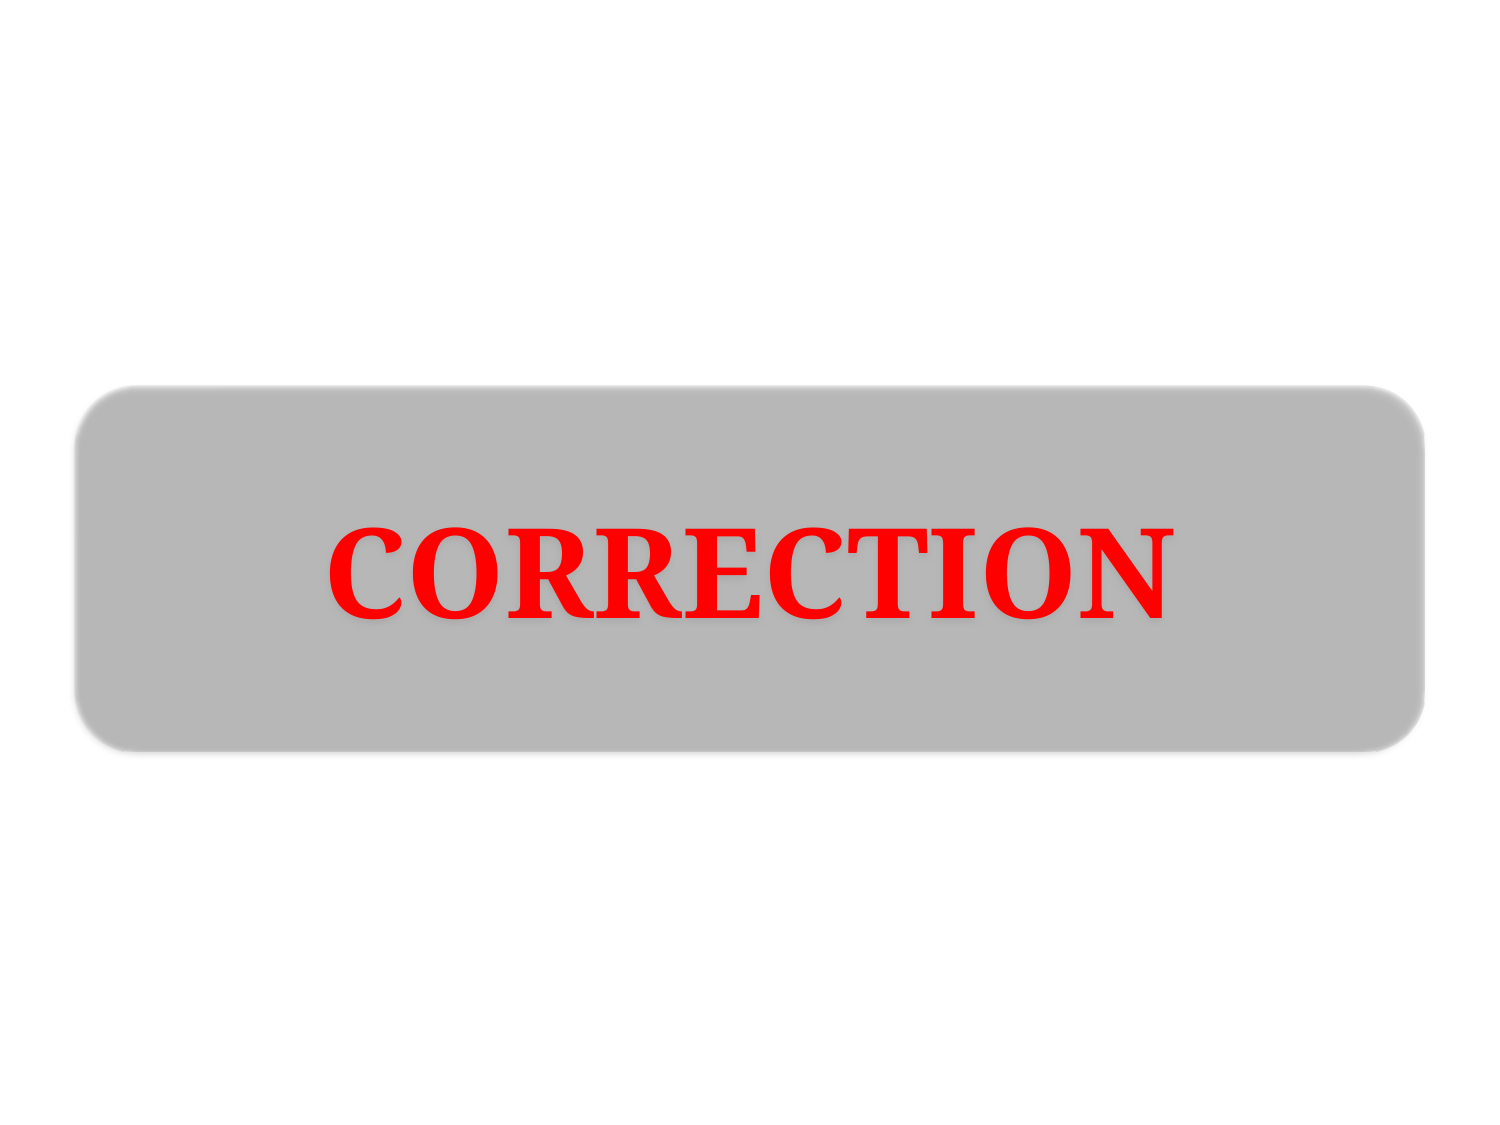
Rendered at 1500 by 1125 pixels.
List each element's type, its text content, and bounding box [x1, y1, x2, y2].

text_box Correction [78, 389, 1424, 749]
